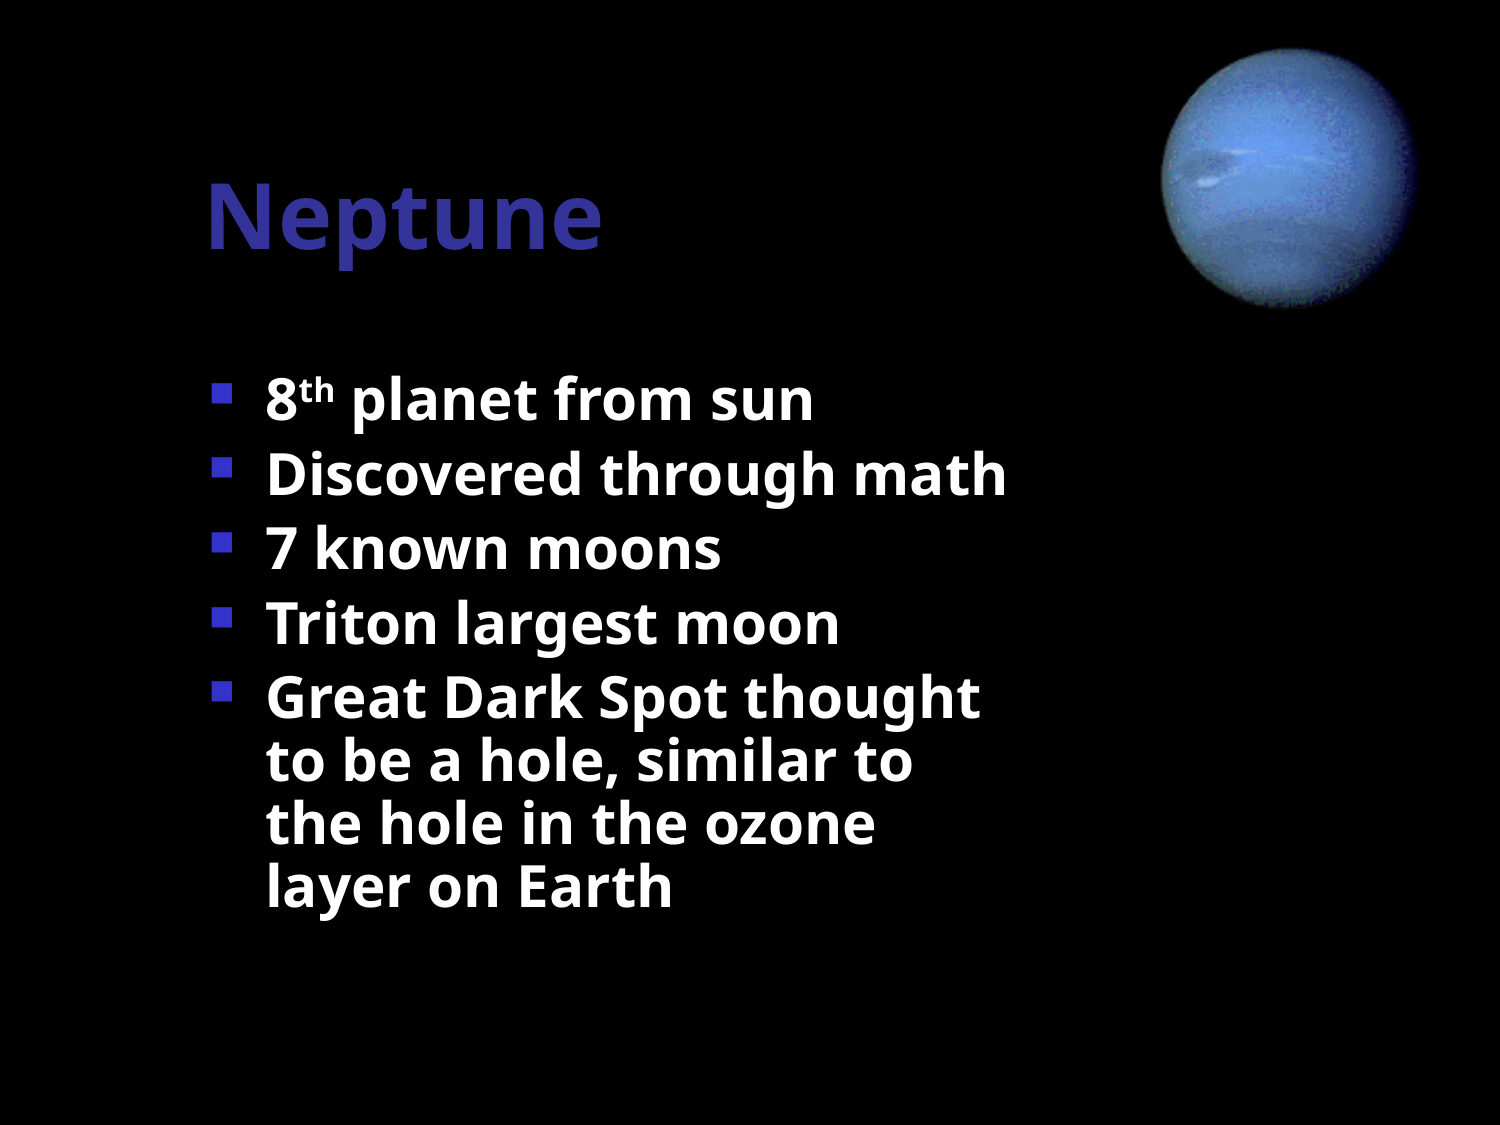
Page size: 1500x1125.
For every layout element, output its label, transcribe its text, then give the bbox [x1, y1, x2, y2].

list 8th planet from sun Discovered through math 7 known moons Triton largest moon Great Dark Spot thought to be a hole, similar to the hole in the ozone layer on Earth [193, 362, 1026, 1007]
picture [1099, 24, 1463, 339]
title Neptune [188, 34, 1094, 276]
